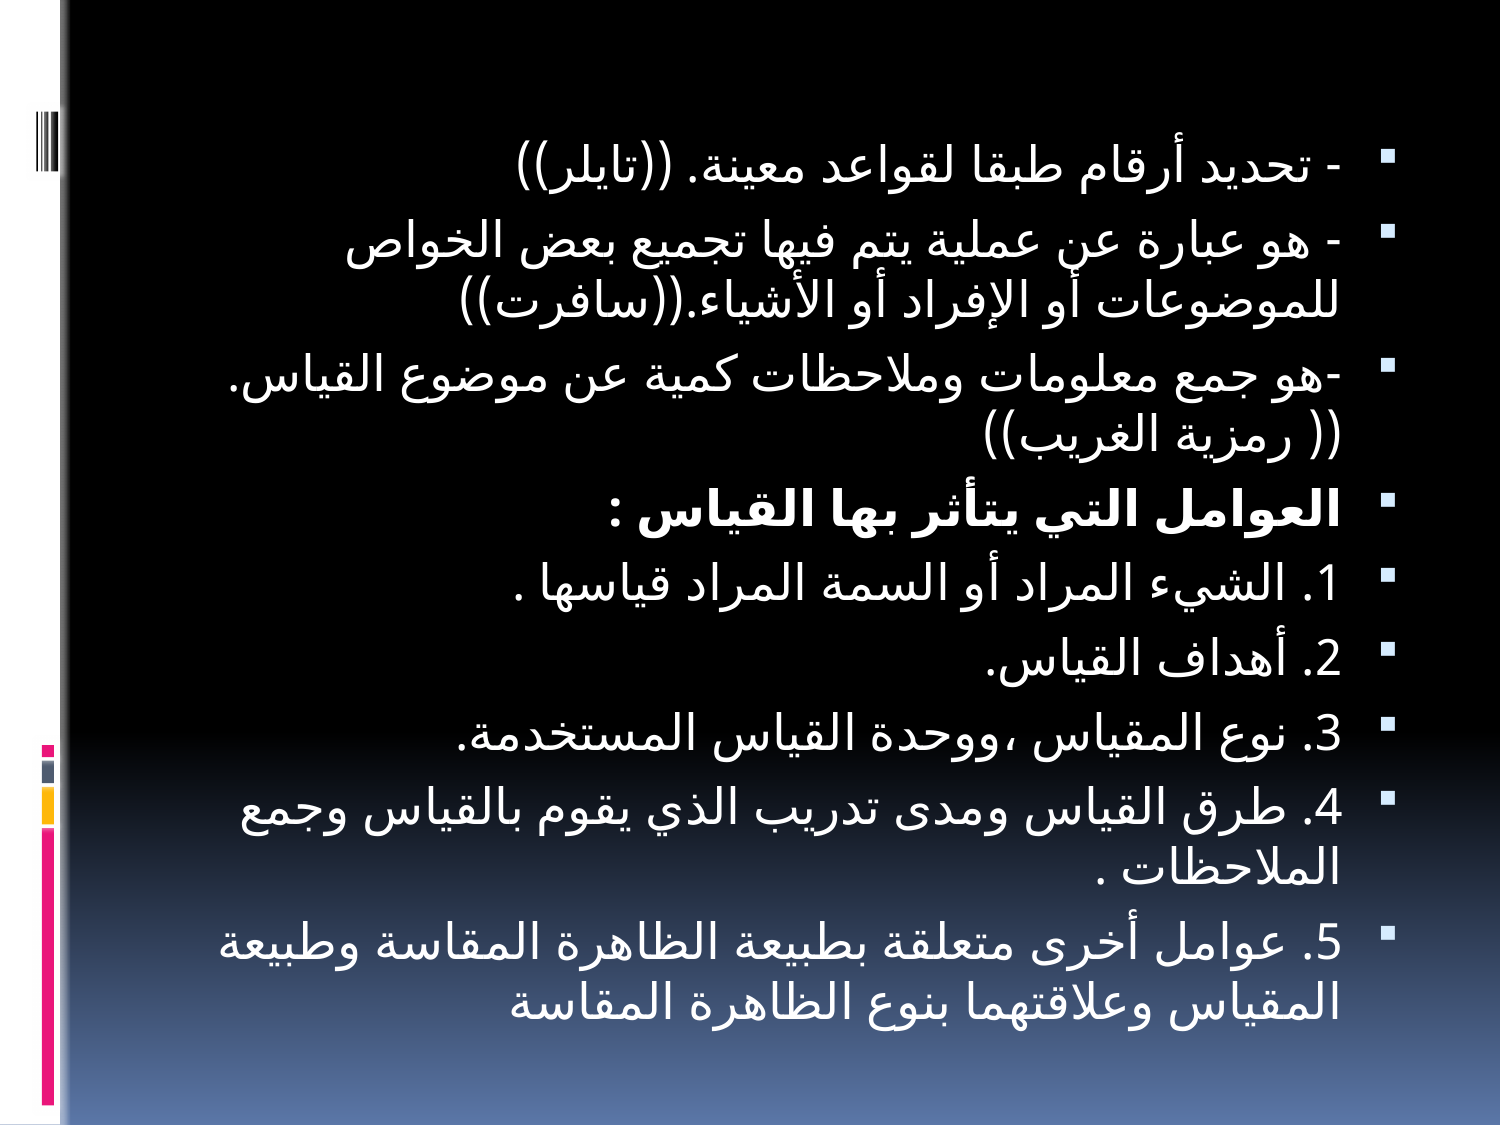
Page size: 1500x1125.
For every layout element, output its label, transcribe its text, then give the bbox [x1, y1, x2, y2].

list - تحديد أرقام طبقا لقواعد معينة. ((تايلر)) - هو عبارة عن عملية يتم فيها تجميع بعض الخواص للموضوعات أو الإفراد أو الأشياء.((سافرت)) -هو جمع معلومات وملاحظات كمية عن موضوع القياس.(( رمزية الغريب)) العوامل التي يتأثر بها القياس : 1. الشيء المراد أو السمة المراد قياسها . 2. أهداف القياس. 3. نوع المقياس ،ووحدة القياس المستخدمة. 4. طرق القياس ومدى تدريب الذي يقوم بالقياس وجمع الملاحظات . 5. عوامل أخرى متعلقة بطبيعة الظاهرة المقاسة وطبيعة المقياس وعلاقتهما بنوع الظاهرة المقاسة [187, 125, 1425, 1055]
